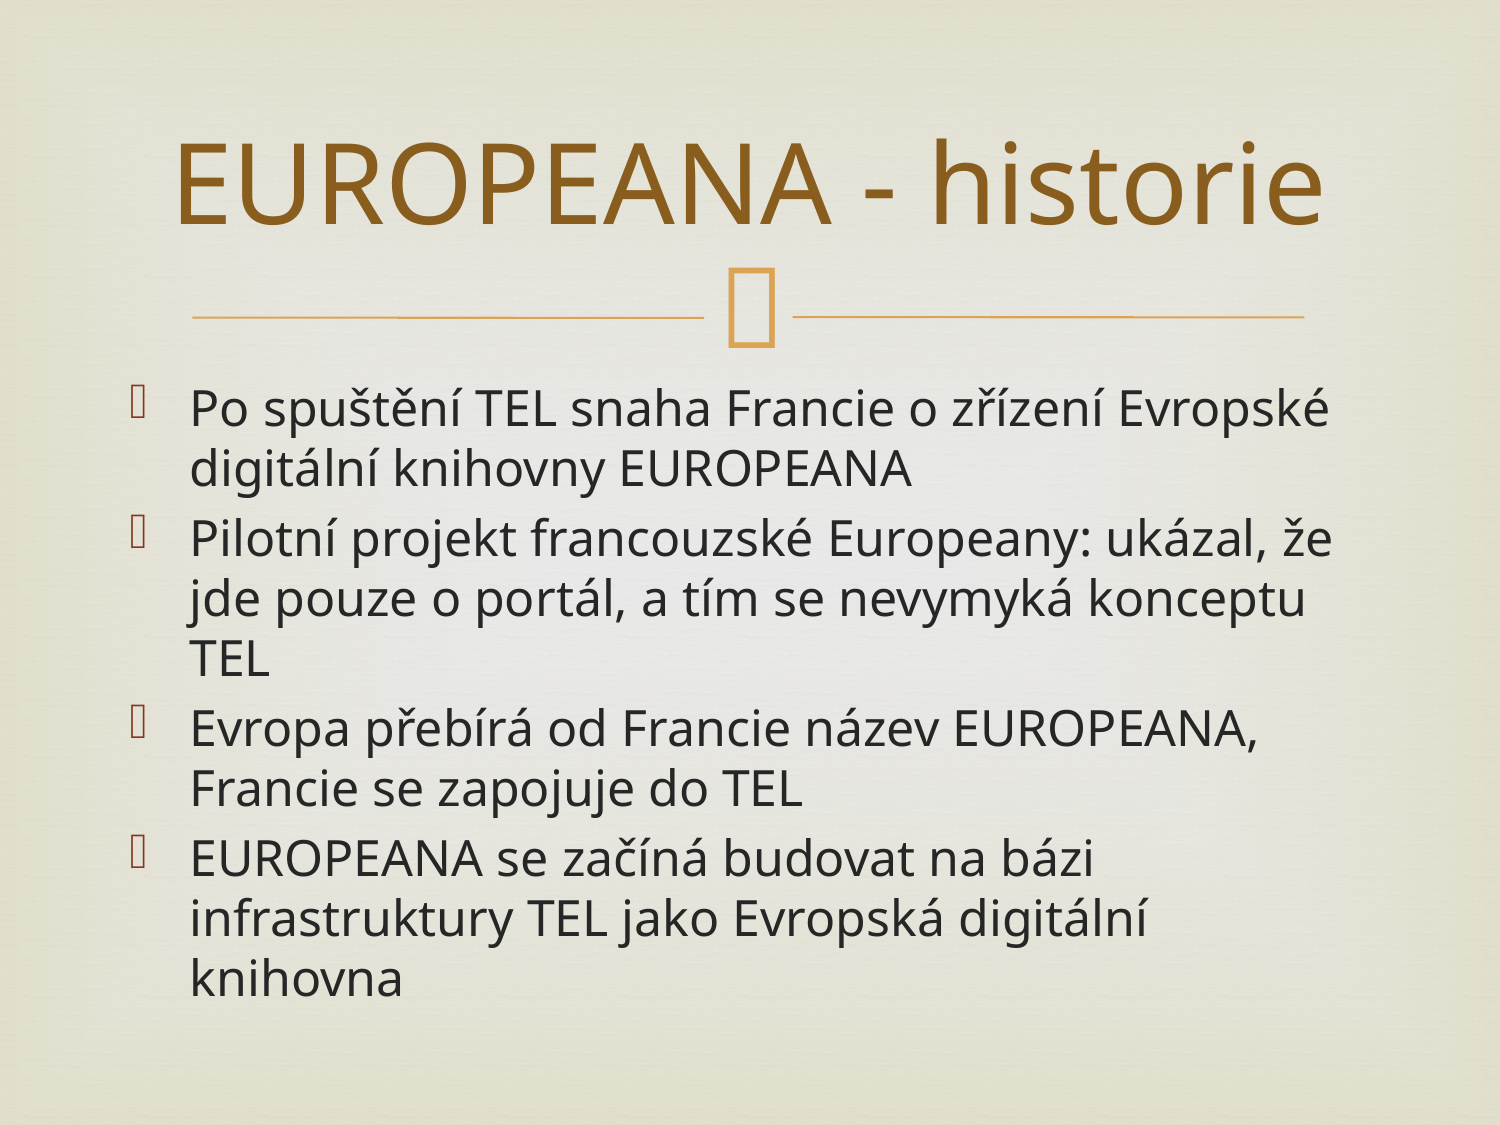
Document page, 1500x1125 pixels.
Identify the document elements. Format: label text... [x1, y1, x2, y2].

title EUROPEANA - historie [112, 93, 1386, 267]
list Po spuštění TEL snaha Francie o zřízení Evropské digitální knihovny EUROPEANA Pilotní projekt francouzské Europeany: ukázal, že jde pouze o portál, a tím se nevymyká konceptu TEL Evropa přebírá od Francie název EUROPEANA, Francie se zapojuje do TEL EUROPEANA se začíná budovat na bázi infrastruktury TEL jako Evropská digitální knihovna [114, 368, 1386, 1005]
